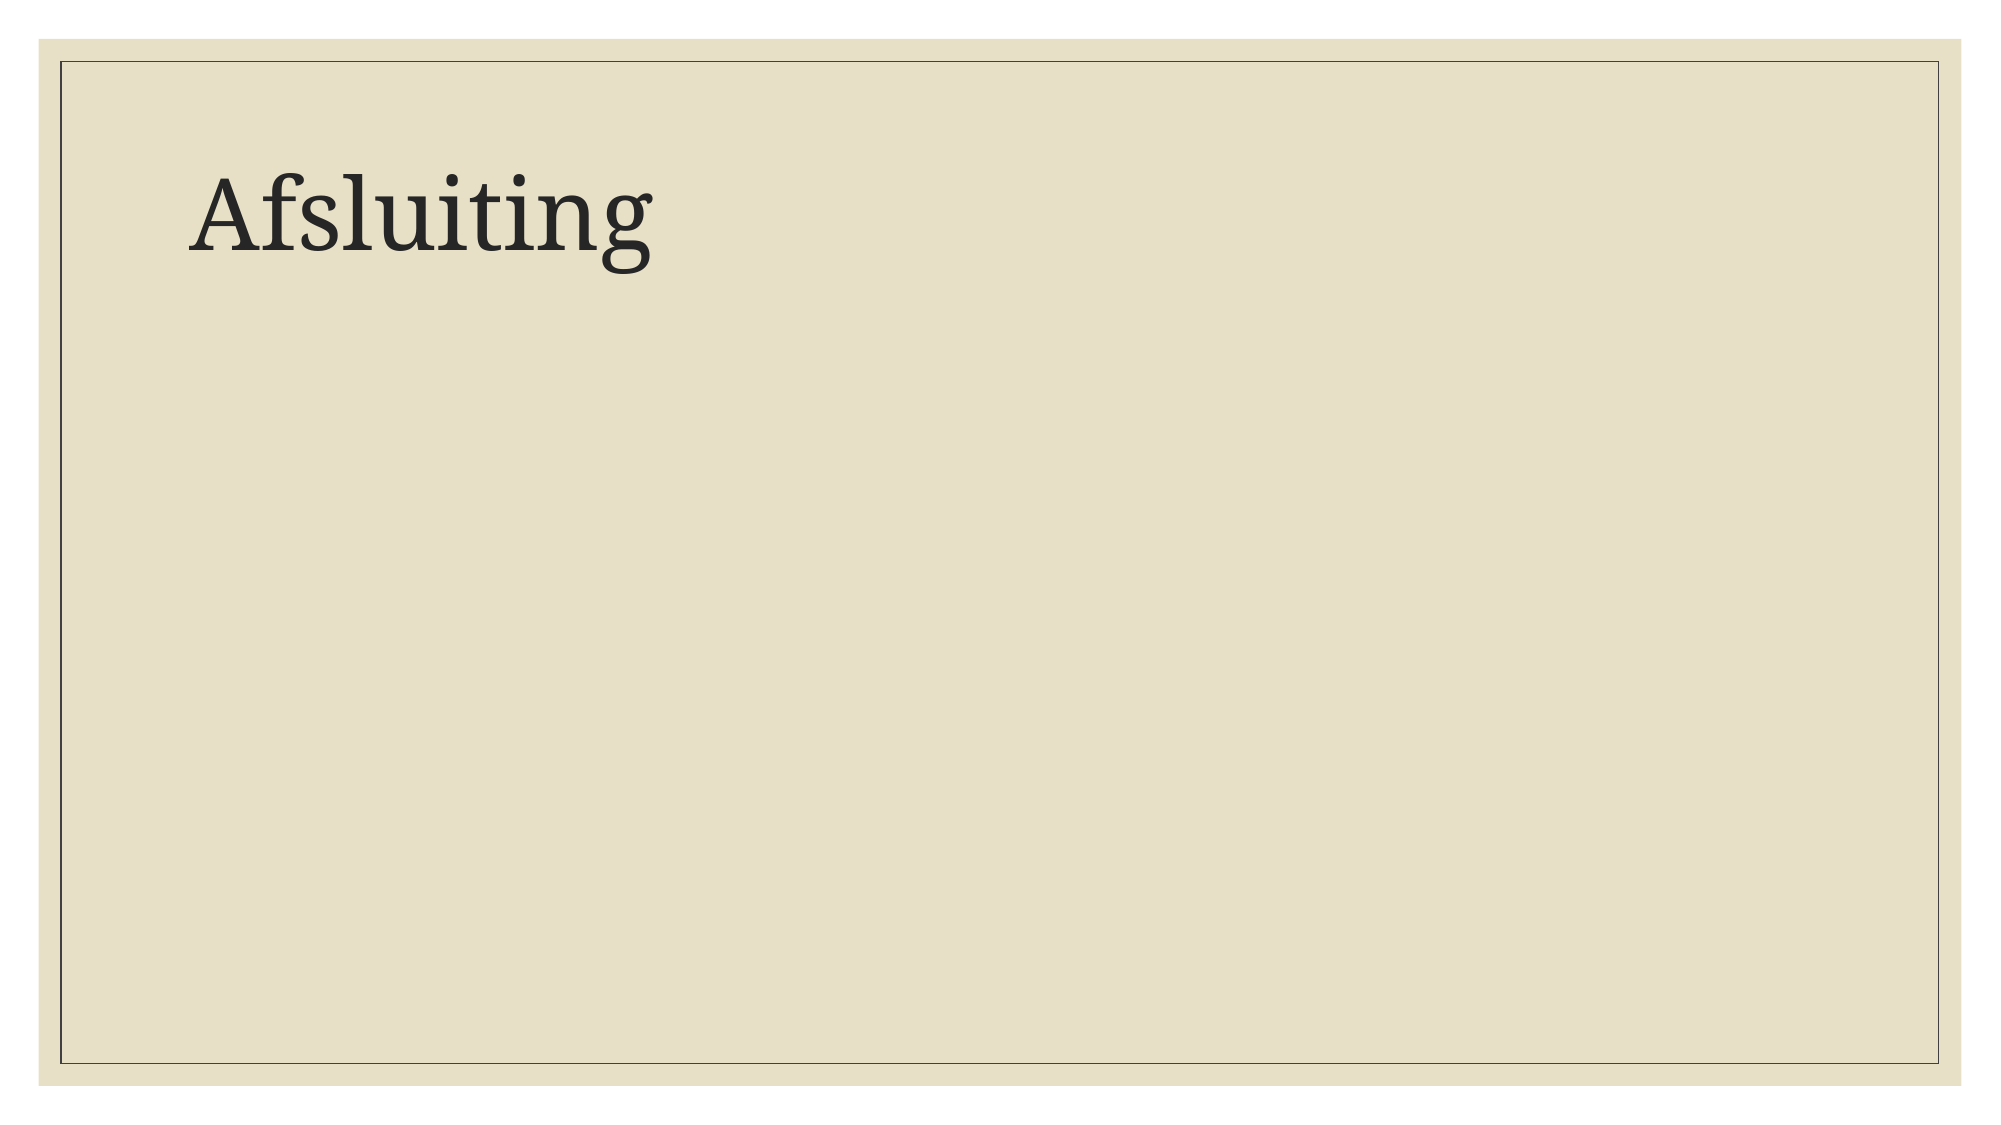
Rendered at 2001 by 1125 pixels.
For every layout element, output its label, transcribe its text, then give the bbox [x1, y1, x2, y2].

title Afsluiting [174, 105, 1825, 331]
